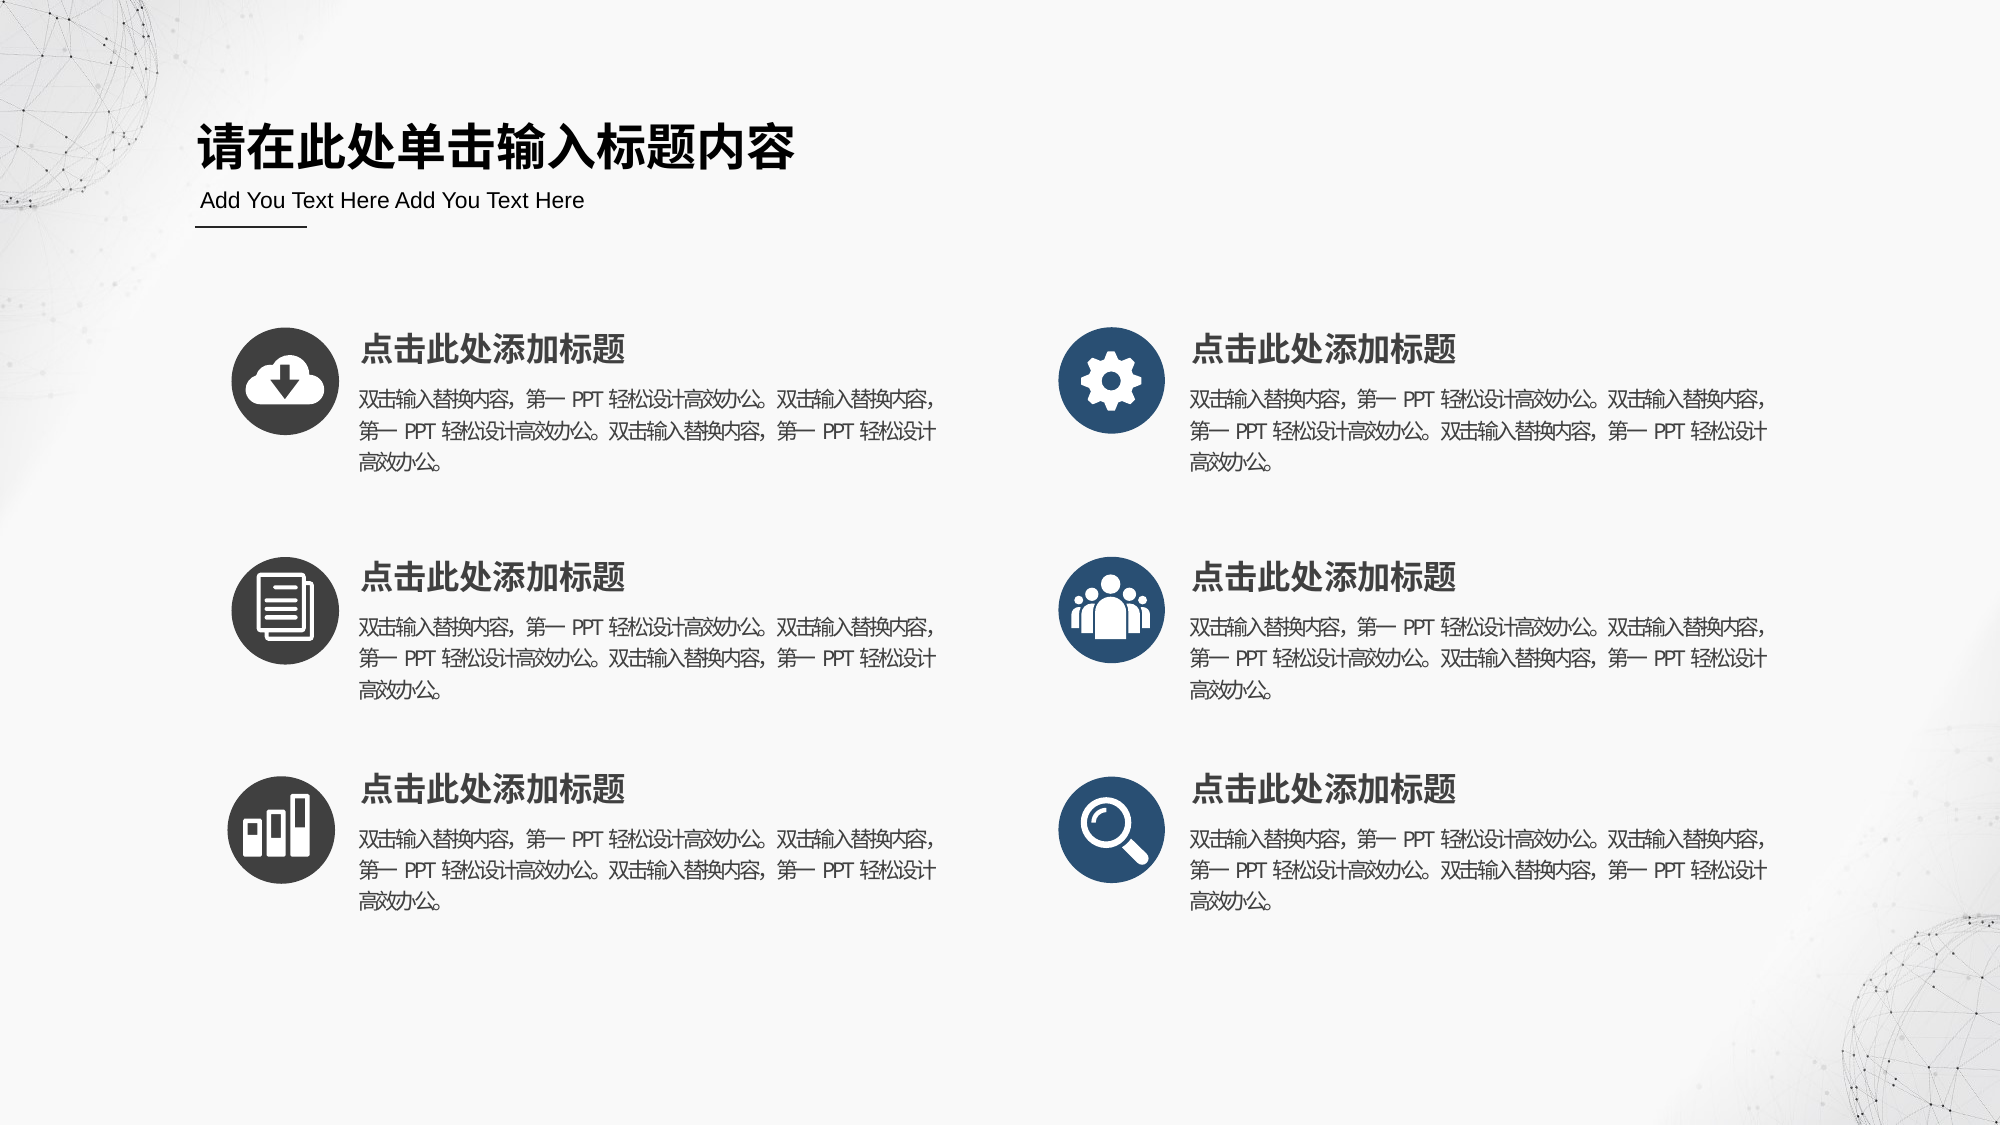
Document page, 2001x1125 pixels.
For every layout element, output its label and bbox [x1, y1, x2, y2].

text_box [231, 327, 340, 436]
text_box [185, 110, 875, 228]
text_box [1058, 327, 1165, 434]
text_box [347, 550, 954, 710]
text_box [1178, 762, 1786, 922]
text_box [1058, 776, 1165, 884]
text_box [347, 322, 954, 482]
text_box [347, 762, 954, 890]
text_box [1058, 556, 1165, 664]
text_box [231, 556, 340, 665]
picture [0, 0, 2000, 1125]
text_box [1178, 550, 1786, 710]
text_box [1178, 322, 1786, 482]
text_box [227, 776, 335, 884]
